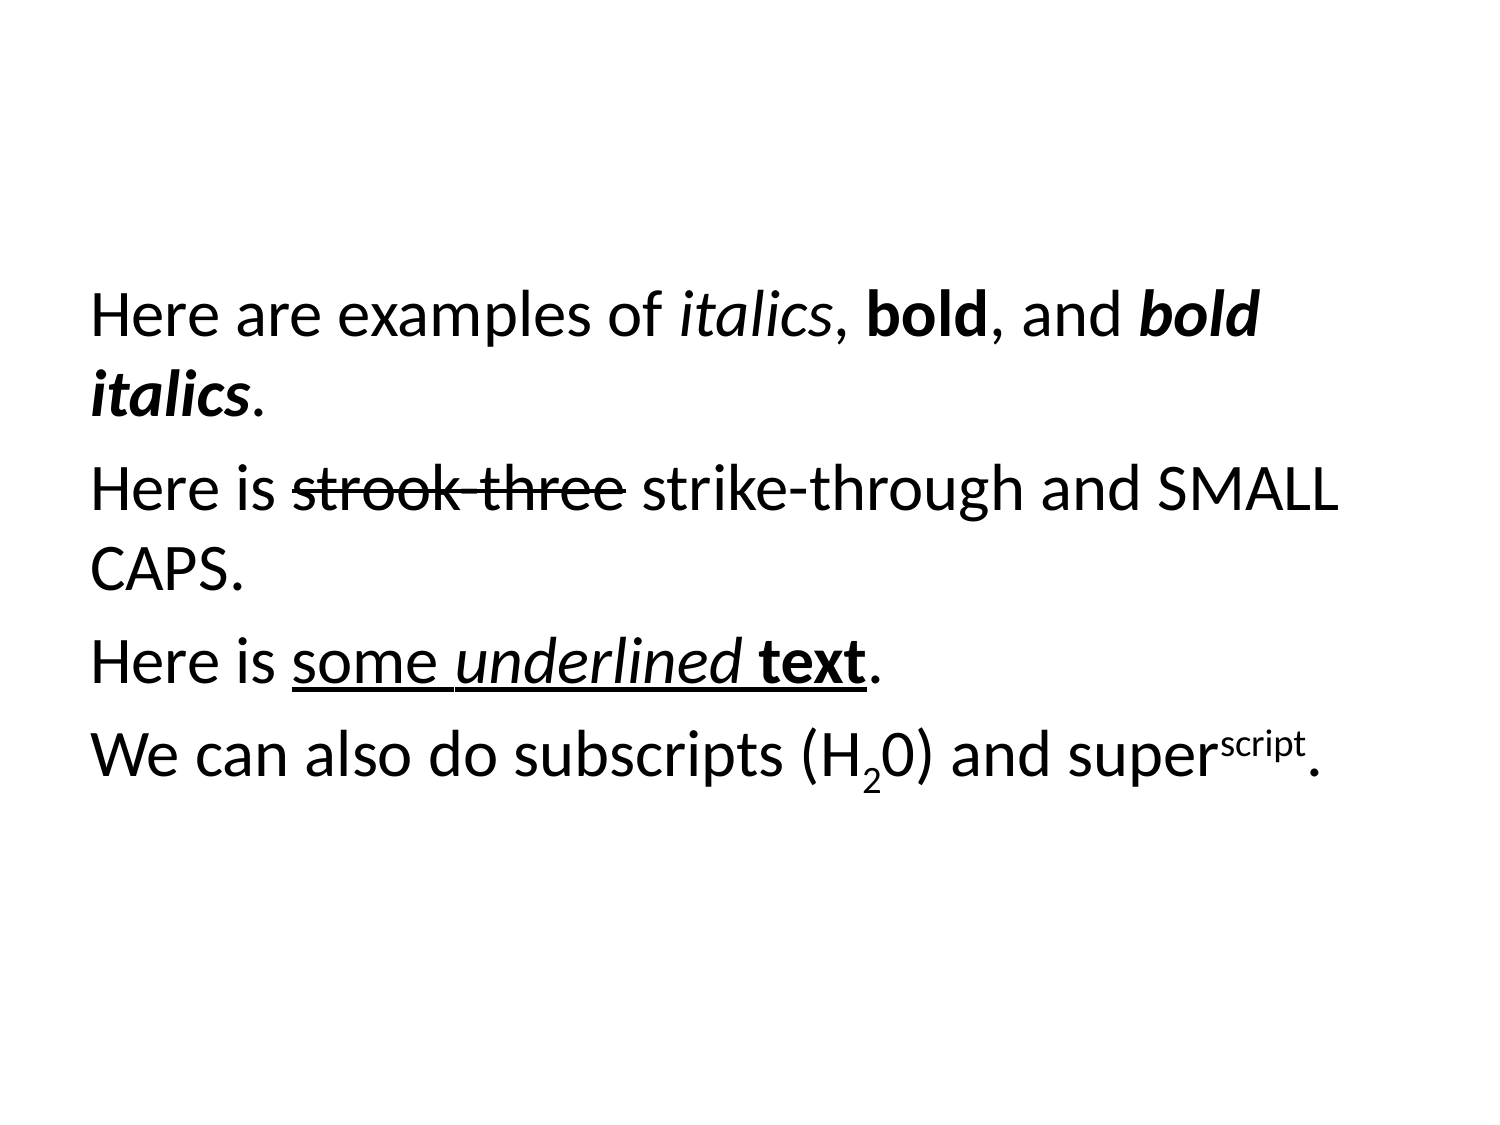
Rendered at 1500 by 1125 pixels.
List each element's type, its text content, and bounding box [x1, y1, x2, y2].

list Here are examples of italics, bold, and bold italics. Here is strook-three strike-through and small caps. Here is some underlined text. We can also do subscripts (H20) and superscript. [75, 262, 1425, 1005]
